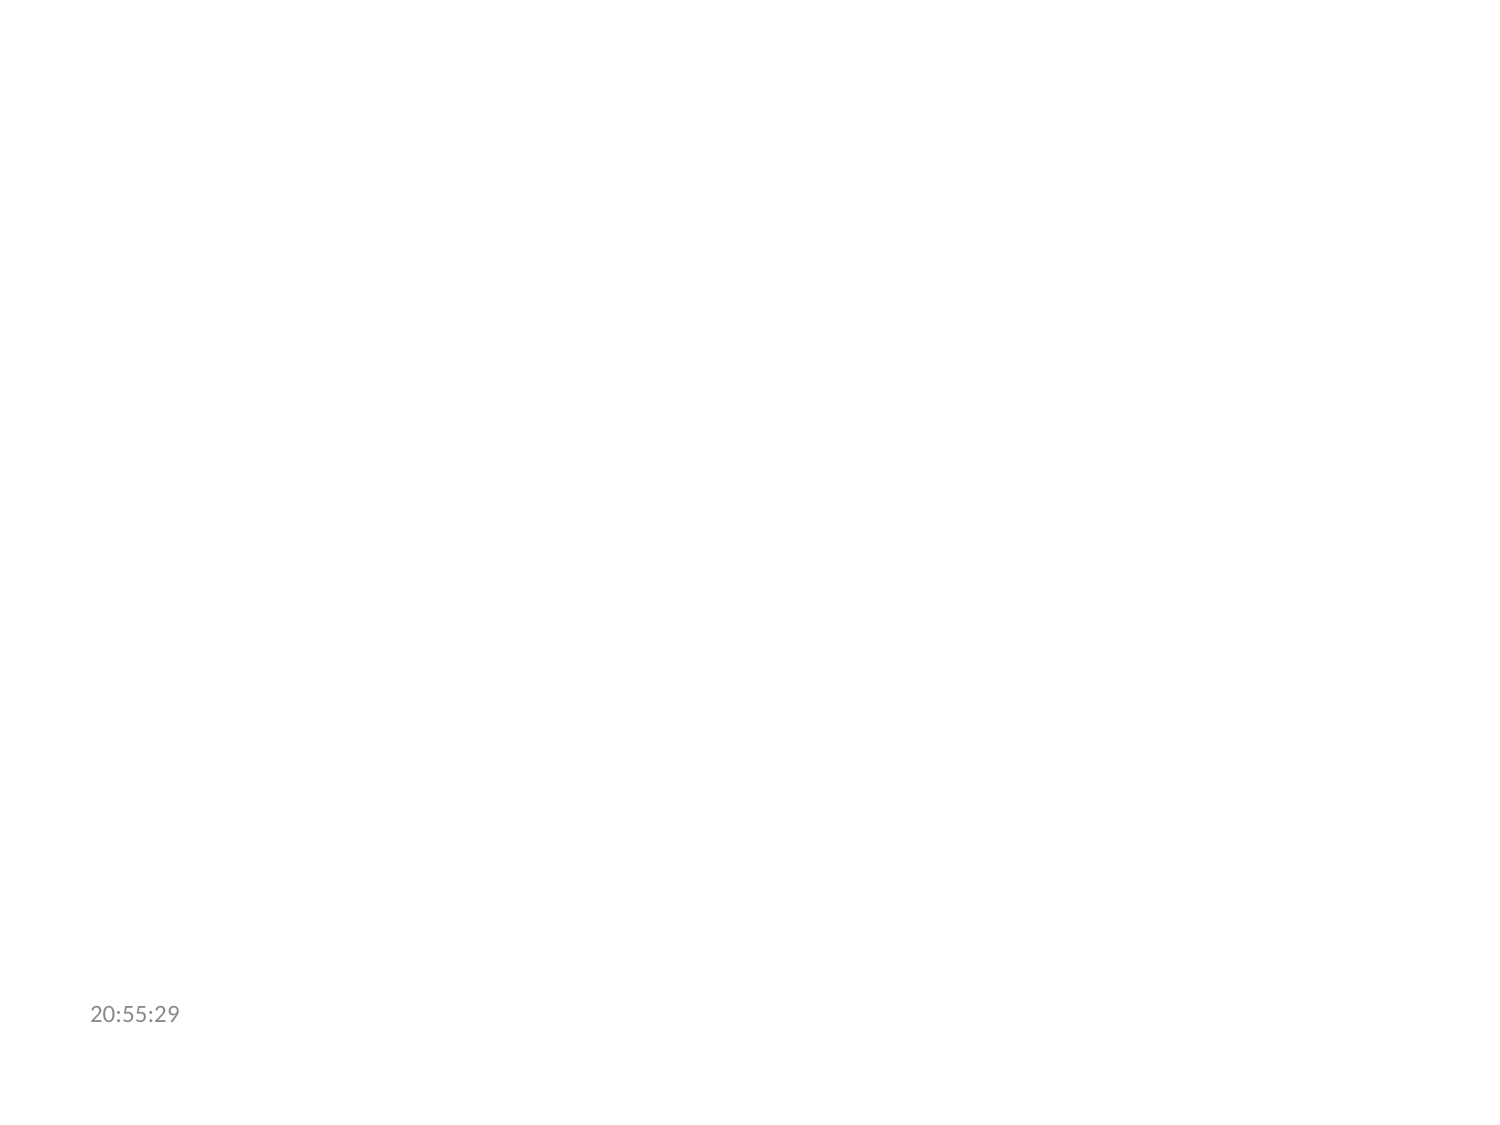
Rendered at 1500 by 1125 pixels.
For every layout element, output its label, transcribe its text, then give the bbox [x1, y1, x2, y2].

text_box 15:35:09 [75, 982, 425, 1043]
